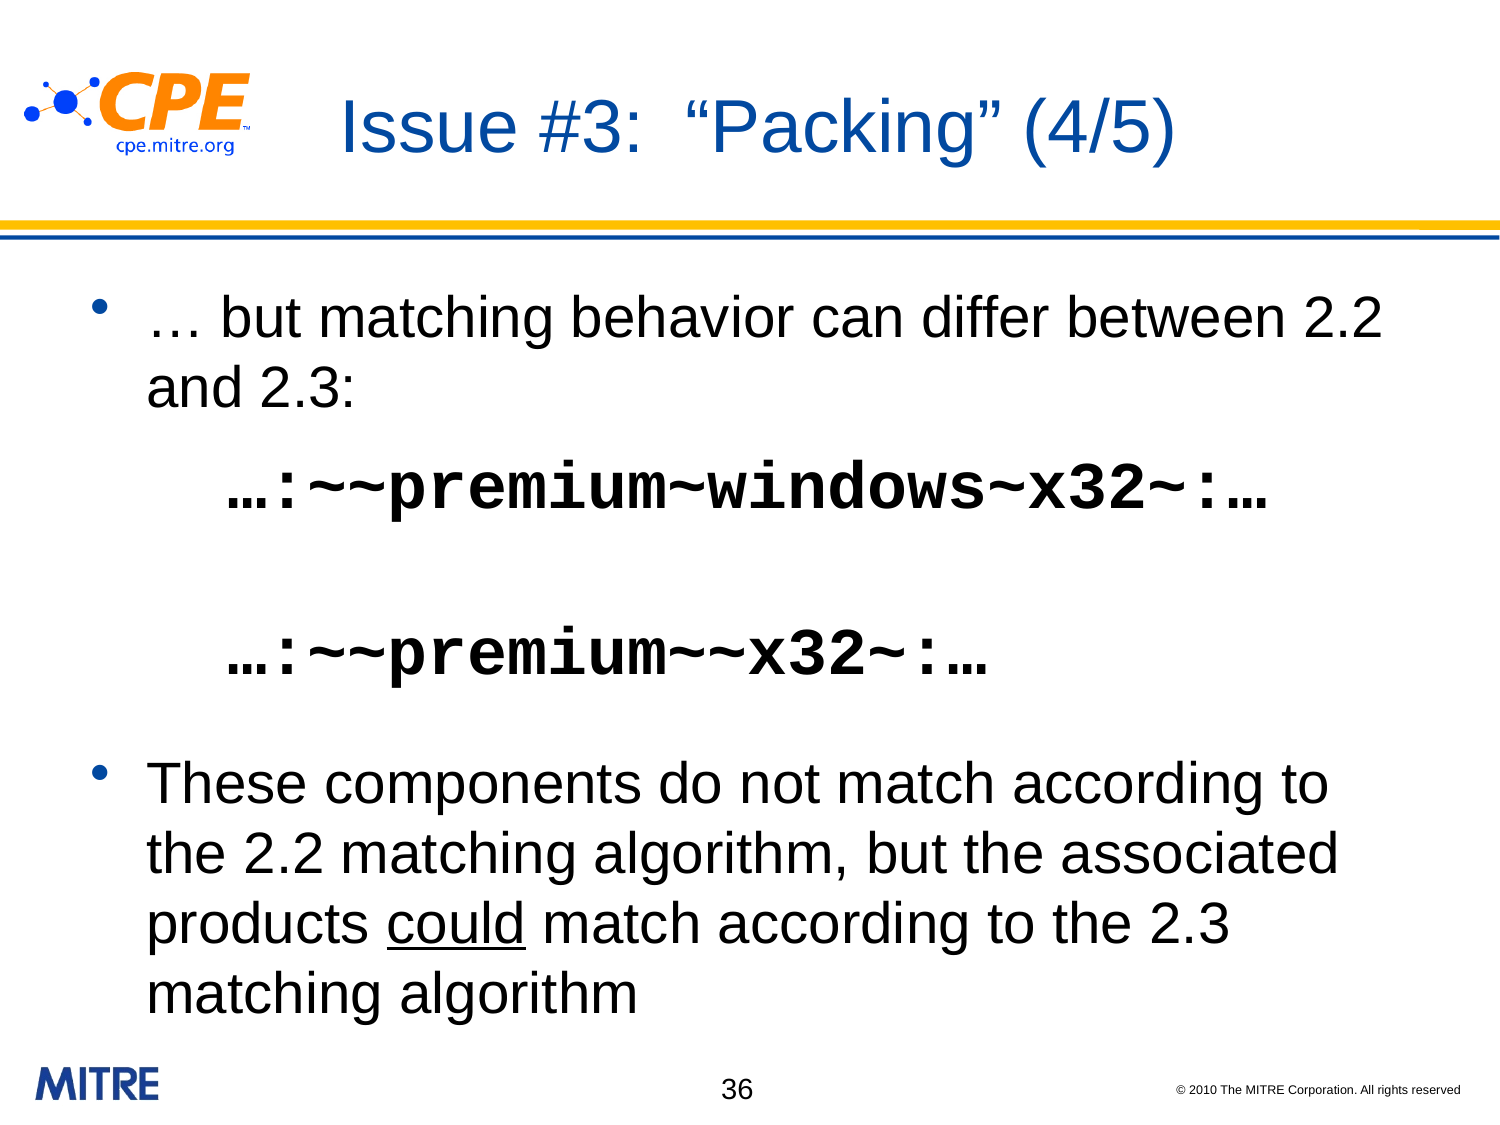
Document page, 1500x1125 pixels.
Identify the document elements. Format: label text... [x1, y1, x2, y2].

picture [30, 1064, 163, 1106]
text_box These components do not match according to the 2.2 matching algorithm, but the associated products could match according to the 2.3 matching algorithm [74, 737, 1425, 1041]
title Issue #3: “Packing” (4/5) [324, 44, 1438, 201]
slide_number 36 [562, 1062, 913, 1113]
picture [24, 72, 250, 156]
text_box …:~~premium~windows~x32~:… [212, 434, 1325, 563]
list … but matching behavior can differ between 2.2 and 2.3: [74, 271, 1426, 576]
text_box …:~~premium~~x32~:… [212, 599, 1325, 729]
